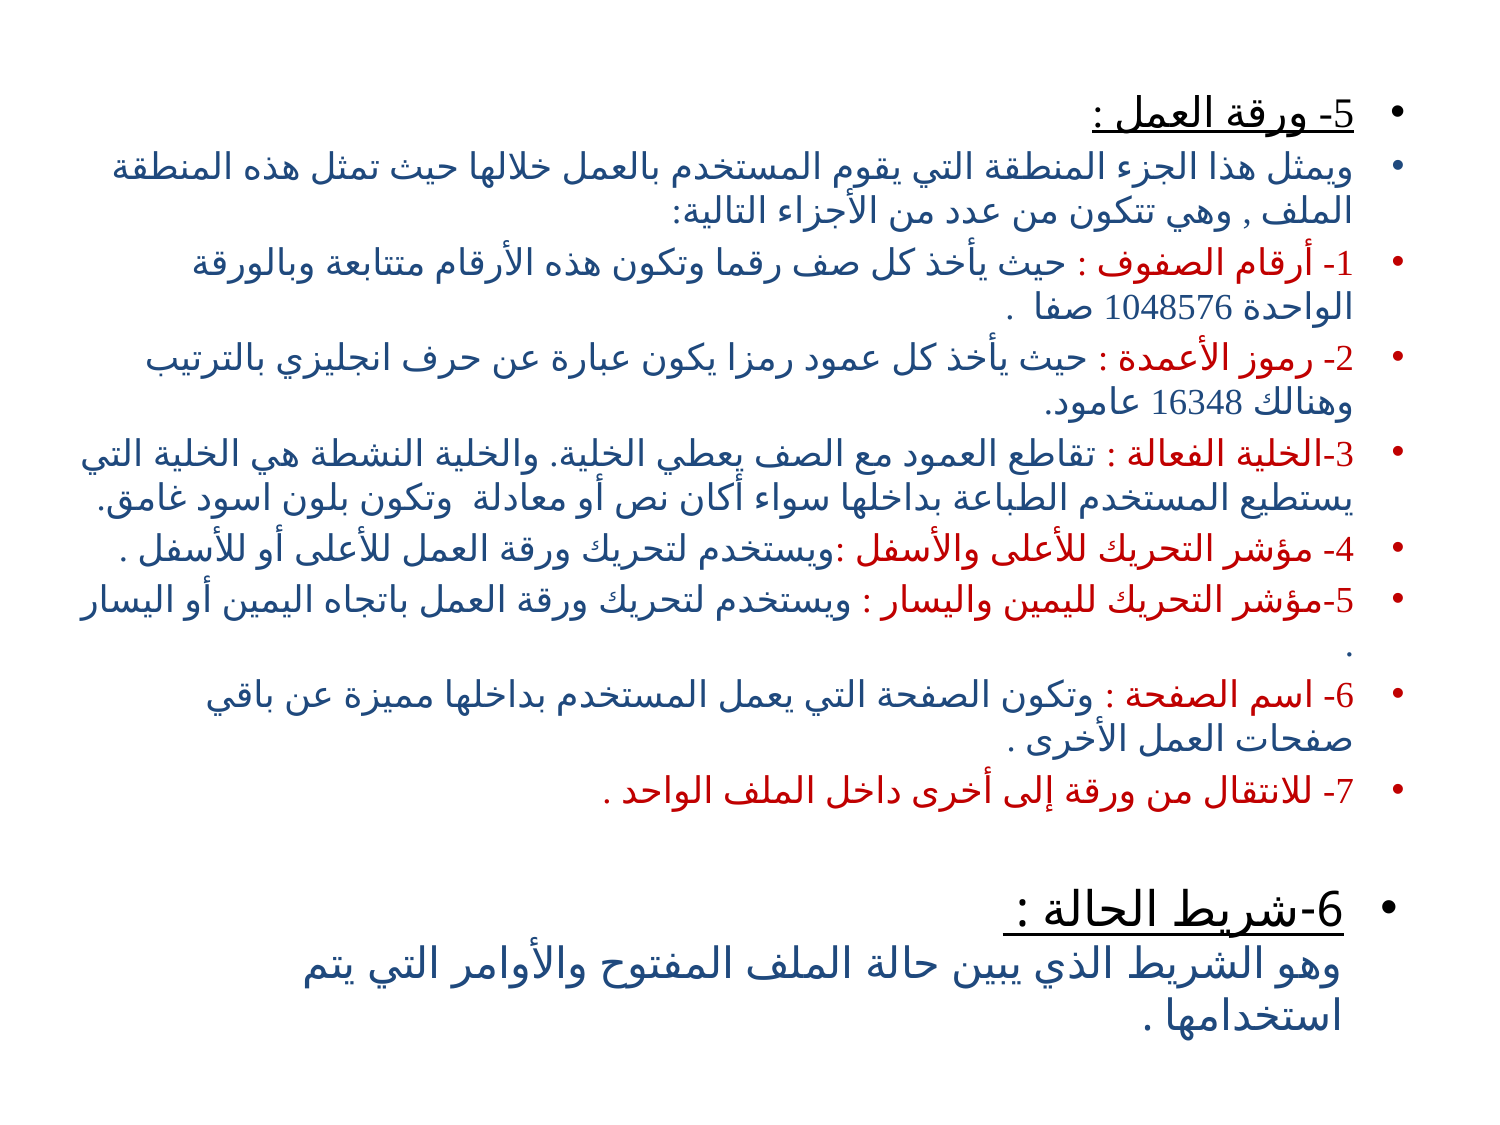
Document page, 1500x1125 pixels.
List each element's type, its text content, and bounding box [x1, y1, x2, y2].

title 6-شريط الحالة : وهو الشريط الذي يبين حالة الملف المفتوح والأوامر التي يتم استخدامها . [76, 869, 1412, 1047]
list 5- ورقة العمل : ويمثل هذا الجزء المنطقة التي يقوم المستخدم بالعمل خلالها حيث تمثل هذه المنطقة الملف , وهي تتكون من عدد من الأجزاء التالية: 1- أرقام الصفوف : حيث يأخذ كل صف رقما وتكون هذه الأرقام متتابعة وبالورقة الواحدة 1048576 صفا . 2- رموز الأعمدة : حيث يأخذ كل عمود رمزا يكون عبارة عن حرف انجليزي بالترتيب وهنالك 16348 عامود. 3-الخلية الفعالة : تقاطع العمود مع الصف يعطي الخلية. والخلية النشطة هي الخلية التي يستطيع المستخدم الطباعة بداخلها سواء أكان نص أو معادلة وتكون بلون اسود غامق. 4- مؤشر التحريك للأعلى والأسفل :ويستخدم لتحريك ورقة العمل للأعلى أو للأسفل . 5-مؤشر التحريك لليمين واليسار : ويستخدم لتحريك ورقة العمل باتجاه اليمين أو اليسار . 6- اسم الصفحة : وتكون الصفحة التي يعمل المستخدم بداخلها مميزة عن باقي صفحات العمل الأخرى . 7- للانتقال من ورقة إلى أخرى داخل الملف الواحد . [64, 78, 1415, 870]
